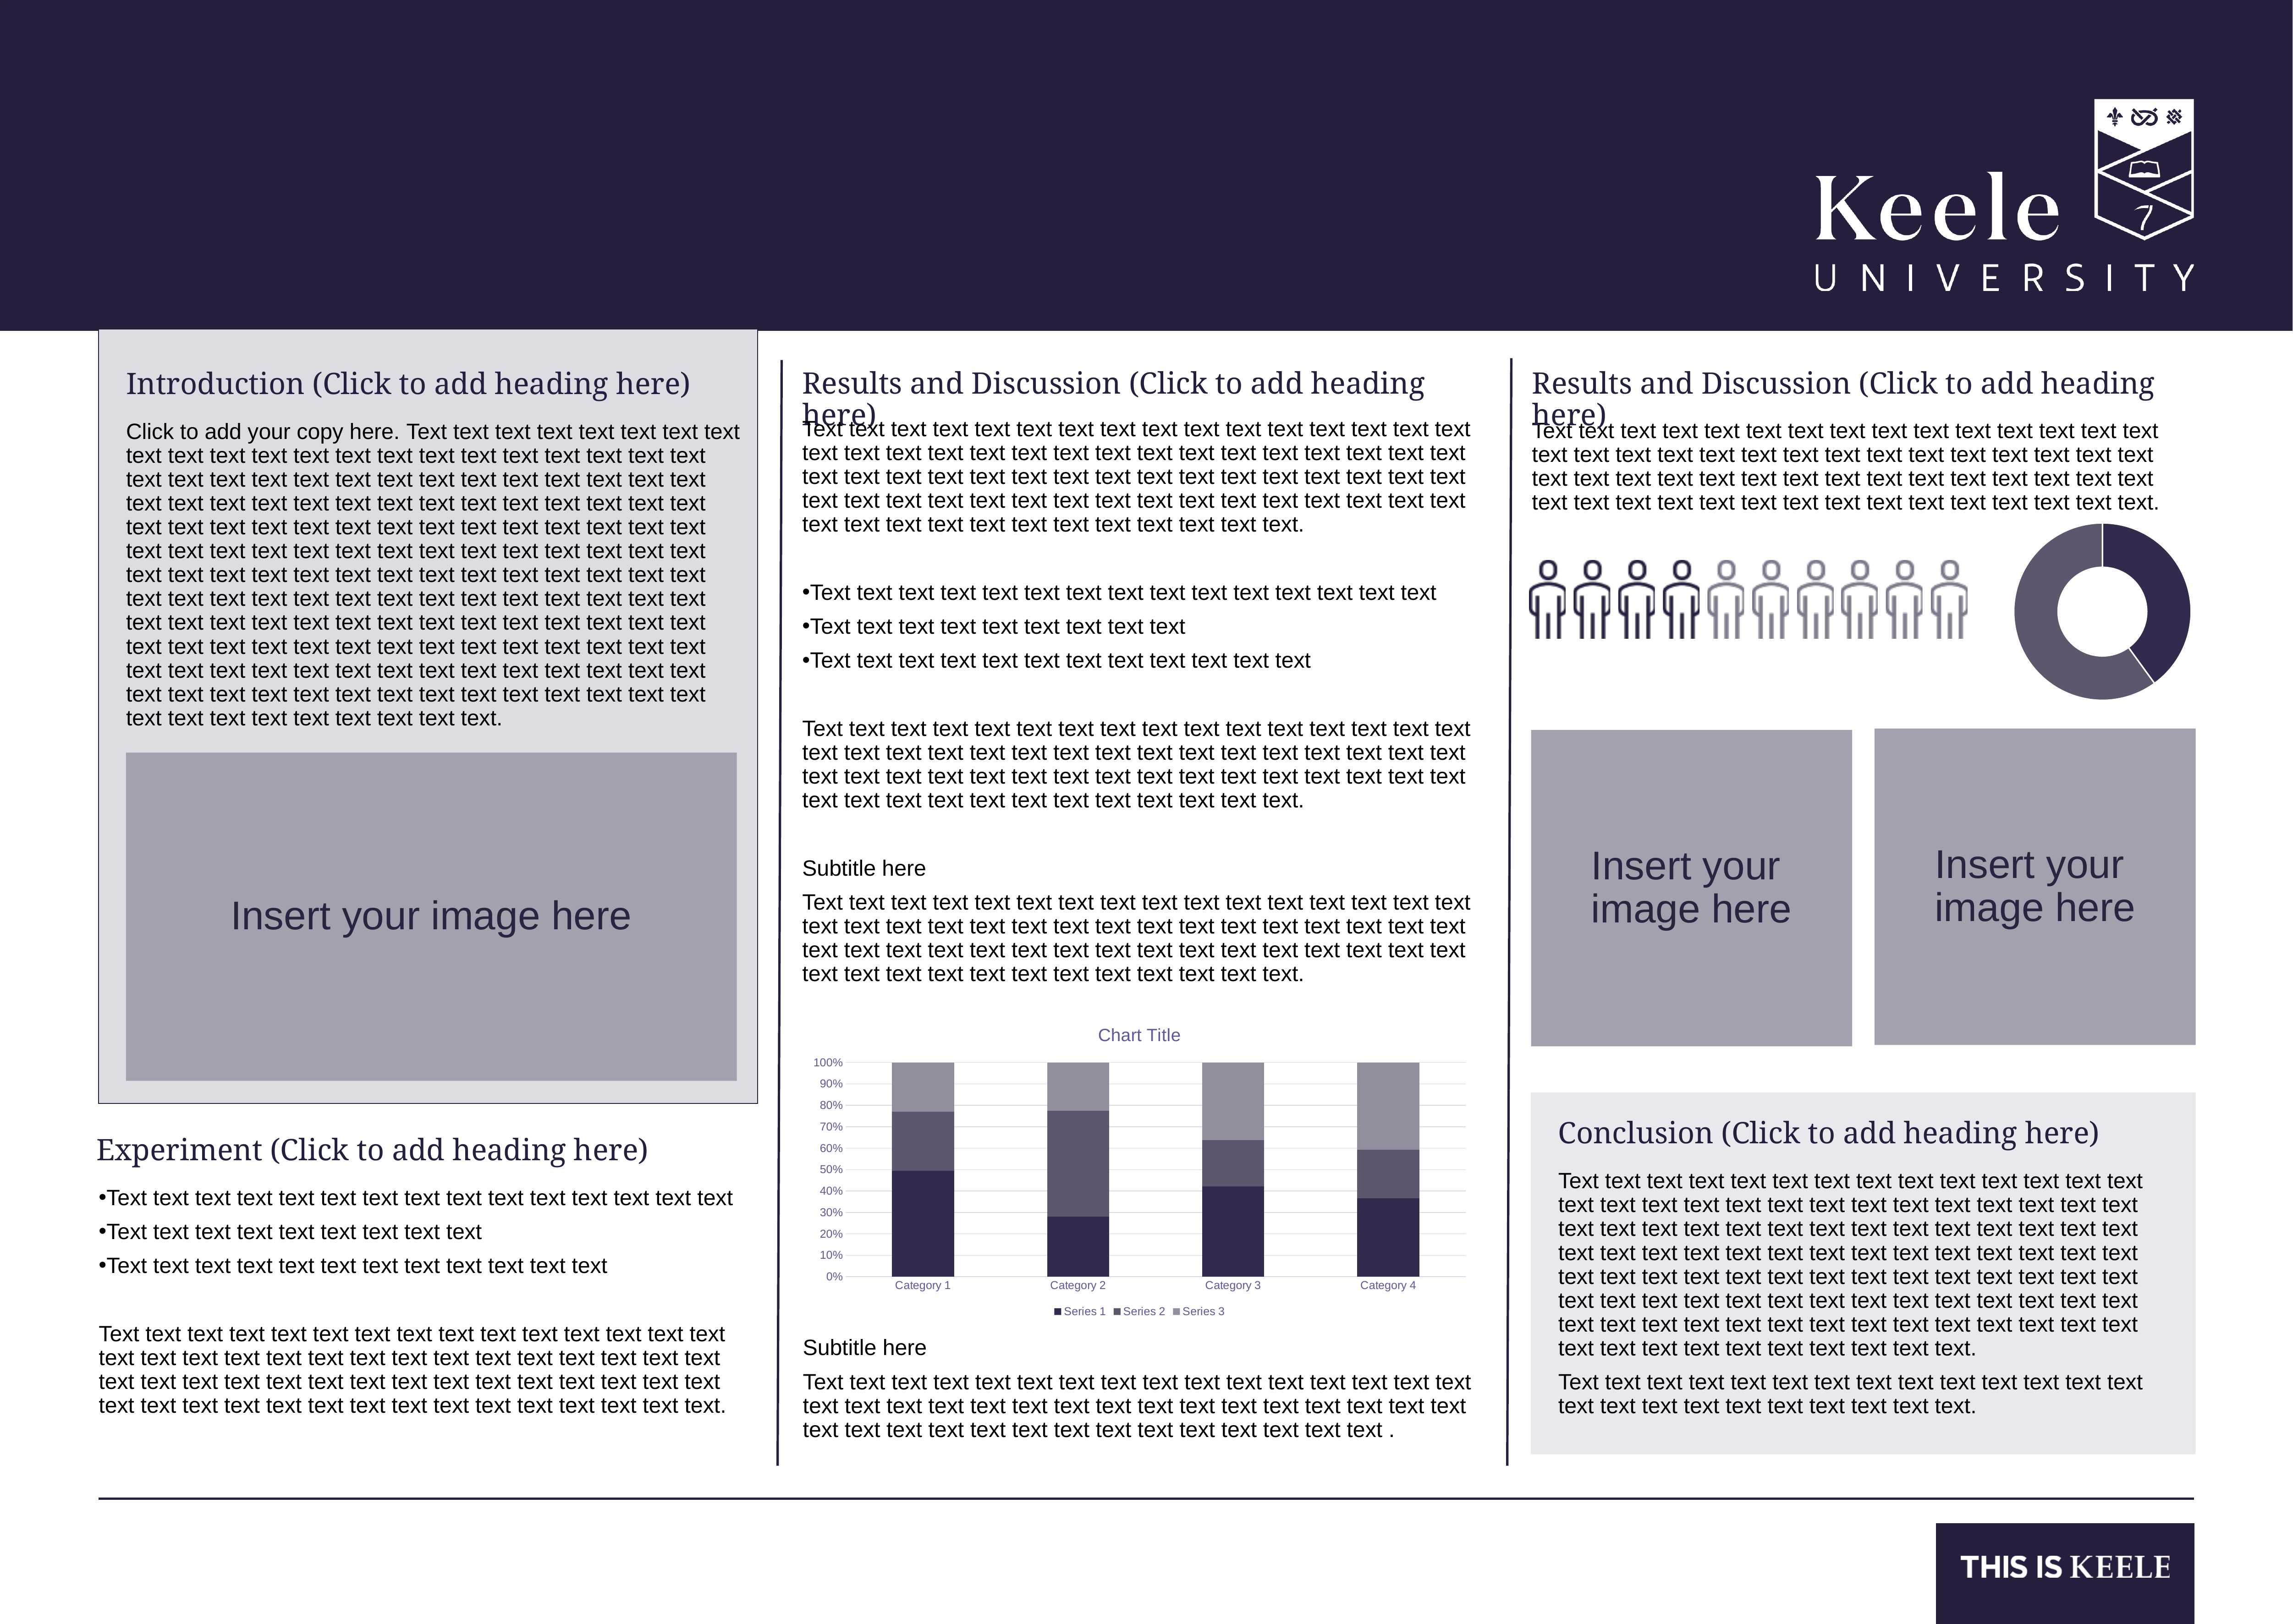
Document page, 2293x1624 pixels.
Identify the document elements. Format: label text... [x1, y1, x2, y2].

text_box Click to add your copy here. Text text text text text text text text text text text text text text text text text text text text text text text text text text text text text text text text text text text text text text text text text text text text text text text text text text text text text text text text text text text text text text text text text text text text text text text text text text text text text text text text text text text text text text text text text text text text text text text text text text text text text text text text text text text text text text text text text text text text text text text text text text text text text text text text text text text text text text text text text text text text text text text text text text text text text text text text text text text text text text text text text text text text text text text text text text text. [126, 420, 746, 749]
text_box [1507, 358, 1512, 1466]
text_box Insert your image here [1875, 728, 2196, 1045]
text_box Results and Discussion (Click to add heading here) [1532, 368, 2208, 420]
text_box Insert your image here [1531, 730, 1853, 1047]
chart [799, 1010, 1479, 1321]
text_box Insert your image here [126, 752, 737, 1081]
text_box [1530, 1092, 2196, 1455]
text_box Text text text text text text text text text text text text text text text text text text text text text text text text text text text text text text text text text text text text text text text text text text text text text text text text text text text text text text text text text text text text. [1532, 420, 2196, 549]
text_box Introduction (Click to add heading here) [126, 368, 723, 420]
text_box Text text text text text text text text text text text text text text text text text text text text text text text text text text text text text text text text text text text text text text text text text text text text text text text text text text text text text text text text text text text text text text text text text text text text text text text text text text text text. Text text text text text text text text text text text text text text text Text text text text text text text text text Text text text text text text text text text text text text Text text text text text text text text text text text text text text text text text text text text text text text text text text text text text text text text text text text text text text text text text text text text text text text text text text text text text text text text text text text text. Subtitle here Text text text text text text text text text text text text text text text text text text text text text text text text text text text text text text text text text text text text text text text text text text text text text text text text text text text text text text text text text text text text. [802, 417, 1487, 995]
text_box Results and Discussion (Click to add heading here) [802, 368, 1479, 417]
chart [1984, 503, 2227, 713]
text_box [98, 329, 758, 1104]
text_box Conclusion (Click to add heading here) [1558, 1118, 2196, 1170]
text_box Text text text text text text text text text text text text text text text Text text text text text text text text text Text text text text text text text text text text text text Text text text text text text text text text text text text text text text text text text text text text text text text text text text text text text text text text text text text text text text text text text text text text text text text text text text text text text text text text text text text. [99, 1186, 758, 1410]
text_box Subtitle here Text text text text text text text text text text text text text text text text text text text text text text text text text text text text text text text text text text text text text text text text text text text text text text . [803, 1336, 1506, 1454]
text_box Text text text text text text text text text text text text text text text text text text text text text text text text text text text text text text text text text text text text text text text text text text text text text text text text text text text text text text text text text text text text text text text text text text text text text text text text text text text text text text text text text text text text text text text text text text text text text text text text text text text text text text text text text text text text. Text text text text text text text text text text text text text text text text text text text text text text text text. [1558, 1169, 2170, 1433]
text_box Experiment (Click to add heading here) [96, 1135, 754, 1186]
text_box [1529, 560, 1968, 639]
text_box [777, 360, 782, 1466]
